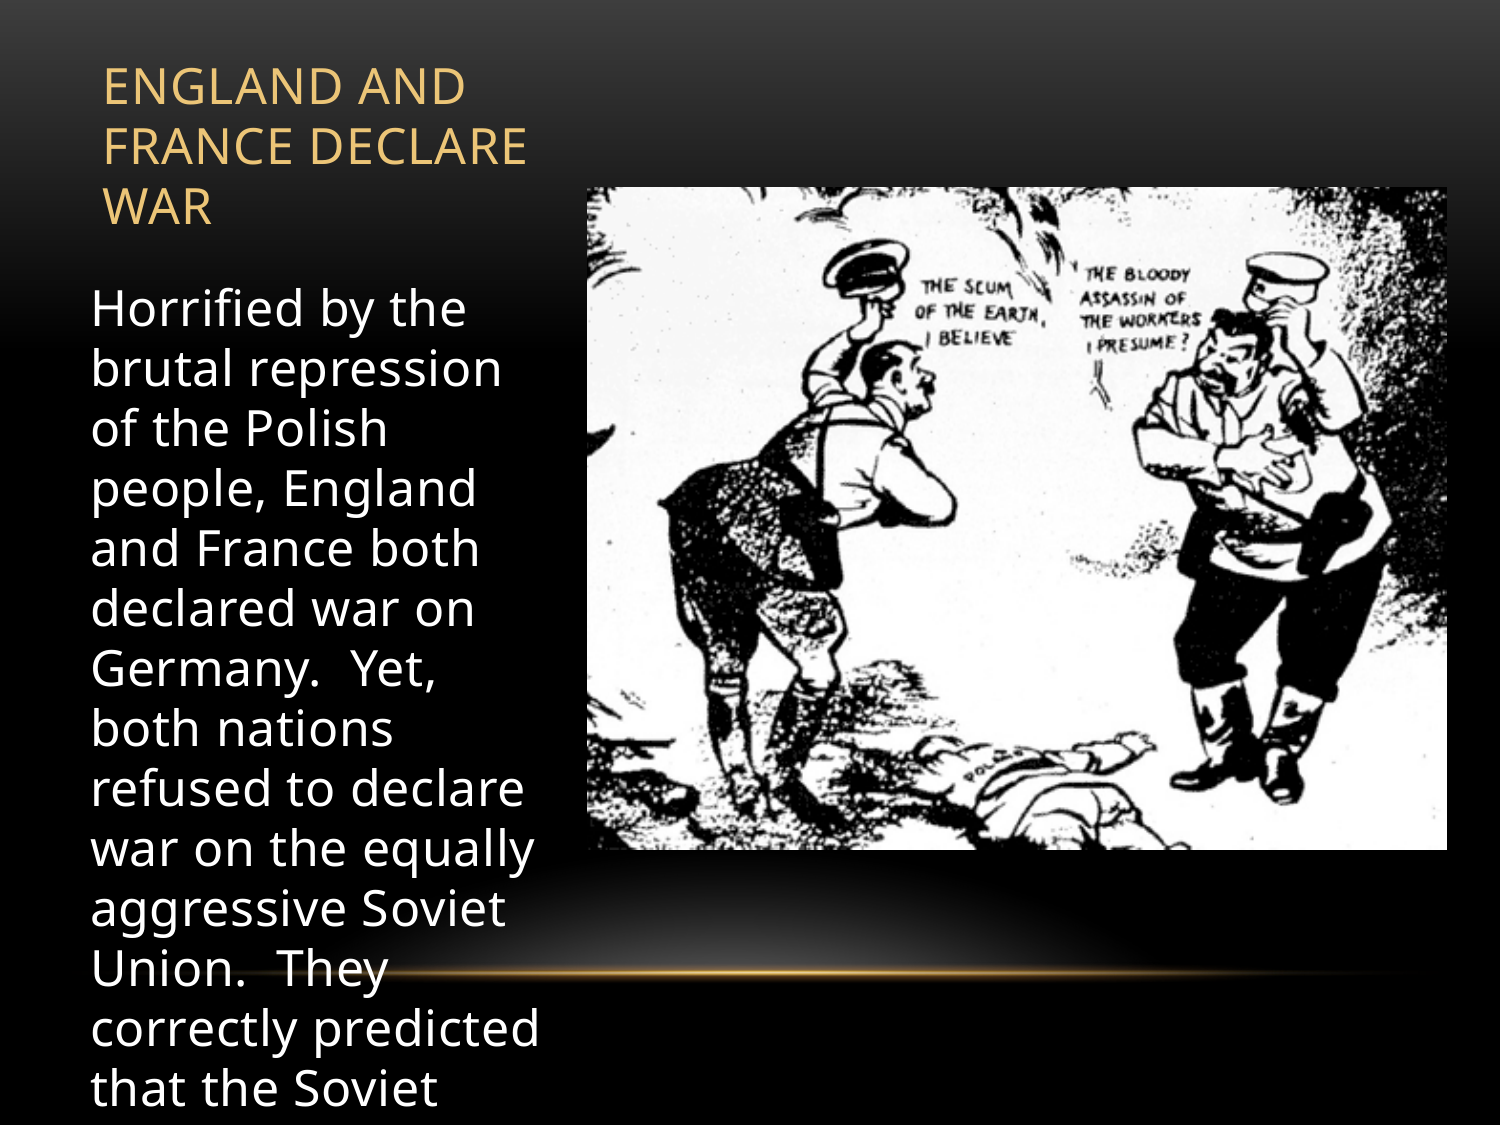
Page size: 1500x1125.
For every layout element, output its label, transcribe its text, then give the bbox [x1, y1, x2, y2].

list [587, 187, 1447, 851]
title ENGLAND AND FRANCE DECLARE WAR [87, 62, 575, 243]
list Horrified by the brutal repression of the Polish people, England and France both declared war on Germany. Yet, both nations refused to declare war on the equally aggressive Soviet Union. They correctly predicted that the Soviet Union would be betrayed by Hitler – and knew they would likely need another ally, no matter their ilk. [75, 275, 563, 795]
picture [0, 0, 1500, 1125]
